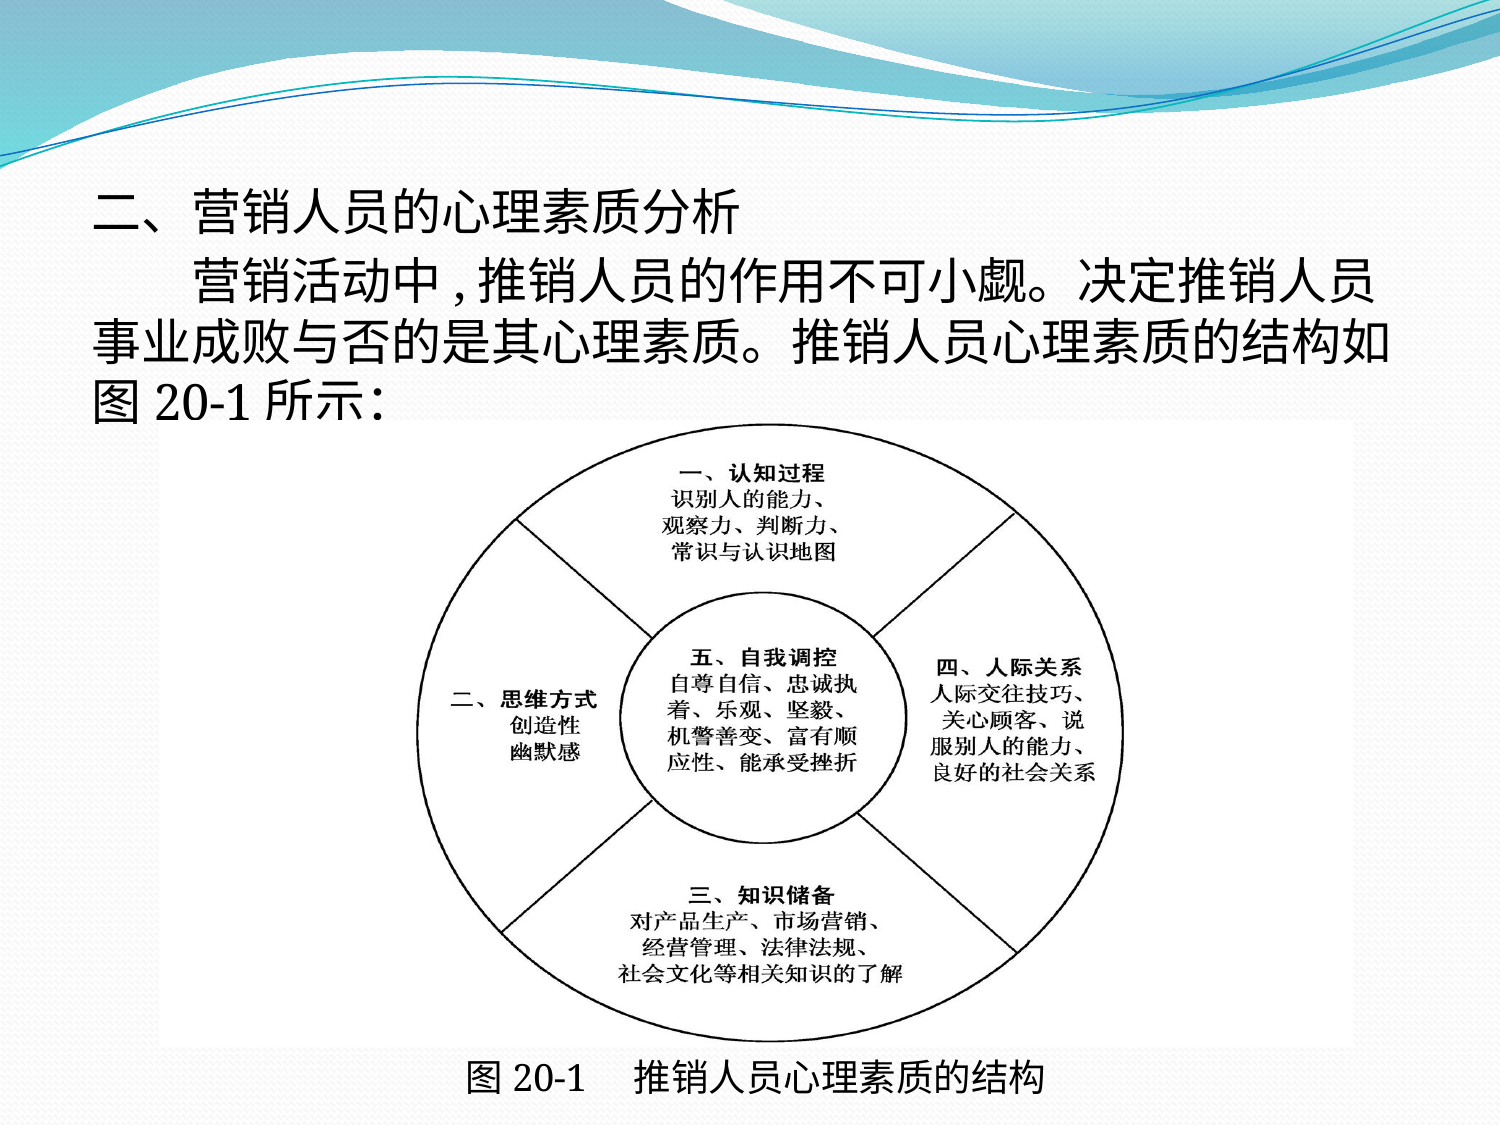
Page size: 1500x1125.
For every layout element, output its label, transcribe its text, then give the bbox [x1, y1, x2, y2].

text_box 图20-1 推销人员心理素质的结构 [451, 1061, 1061, 1107]
list 二、营销人员的心理素质分析 营销活动中,推销人员的作用不可小觑。决定推销人员事业成败与否的是其心理素质。推销人员心理素质的结构如图20-1所示： [76, 172, 1427, 893]
picture [159, 420, 1353, 1048]
